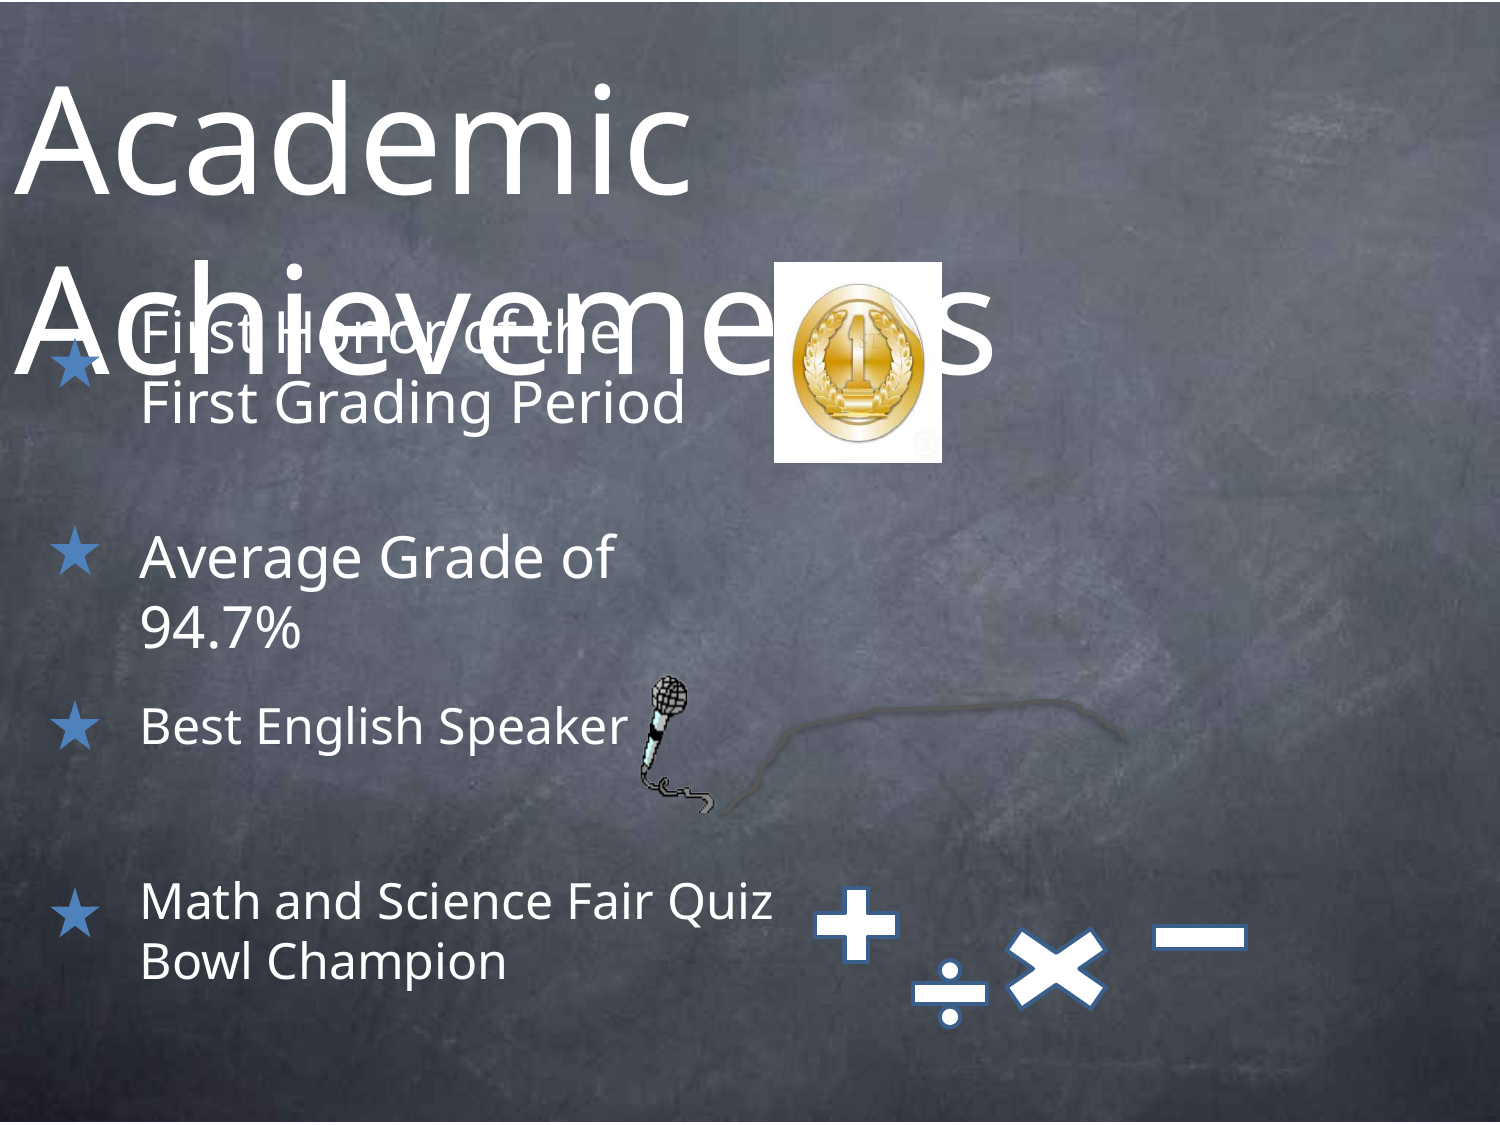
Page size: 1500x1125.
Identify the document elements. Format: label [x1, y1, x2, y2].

text_box [637, 612, 1126, 813]
picture [0, 2, 1500, 1123]
